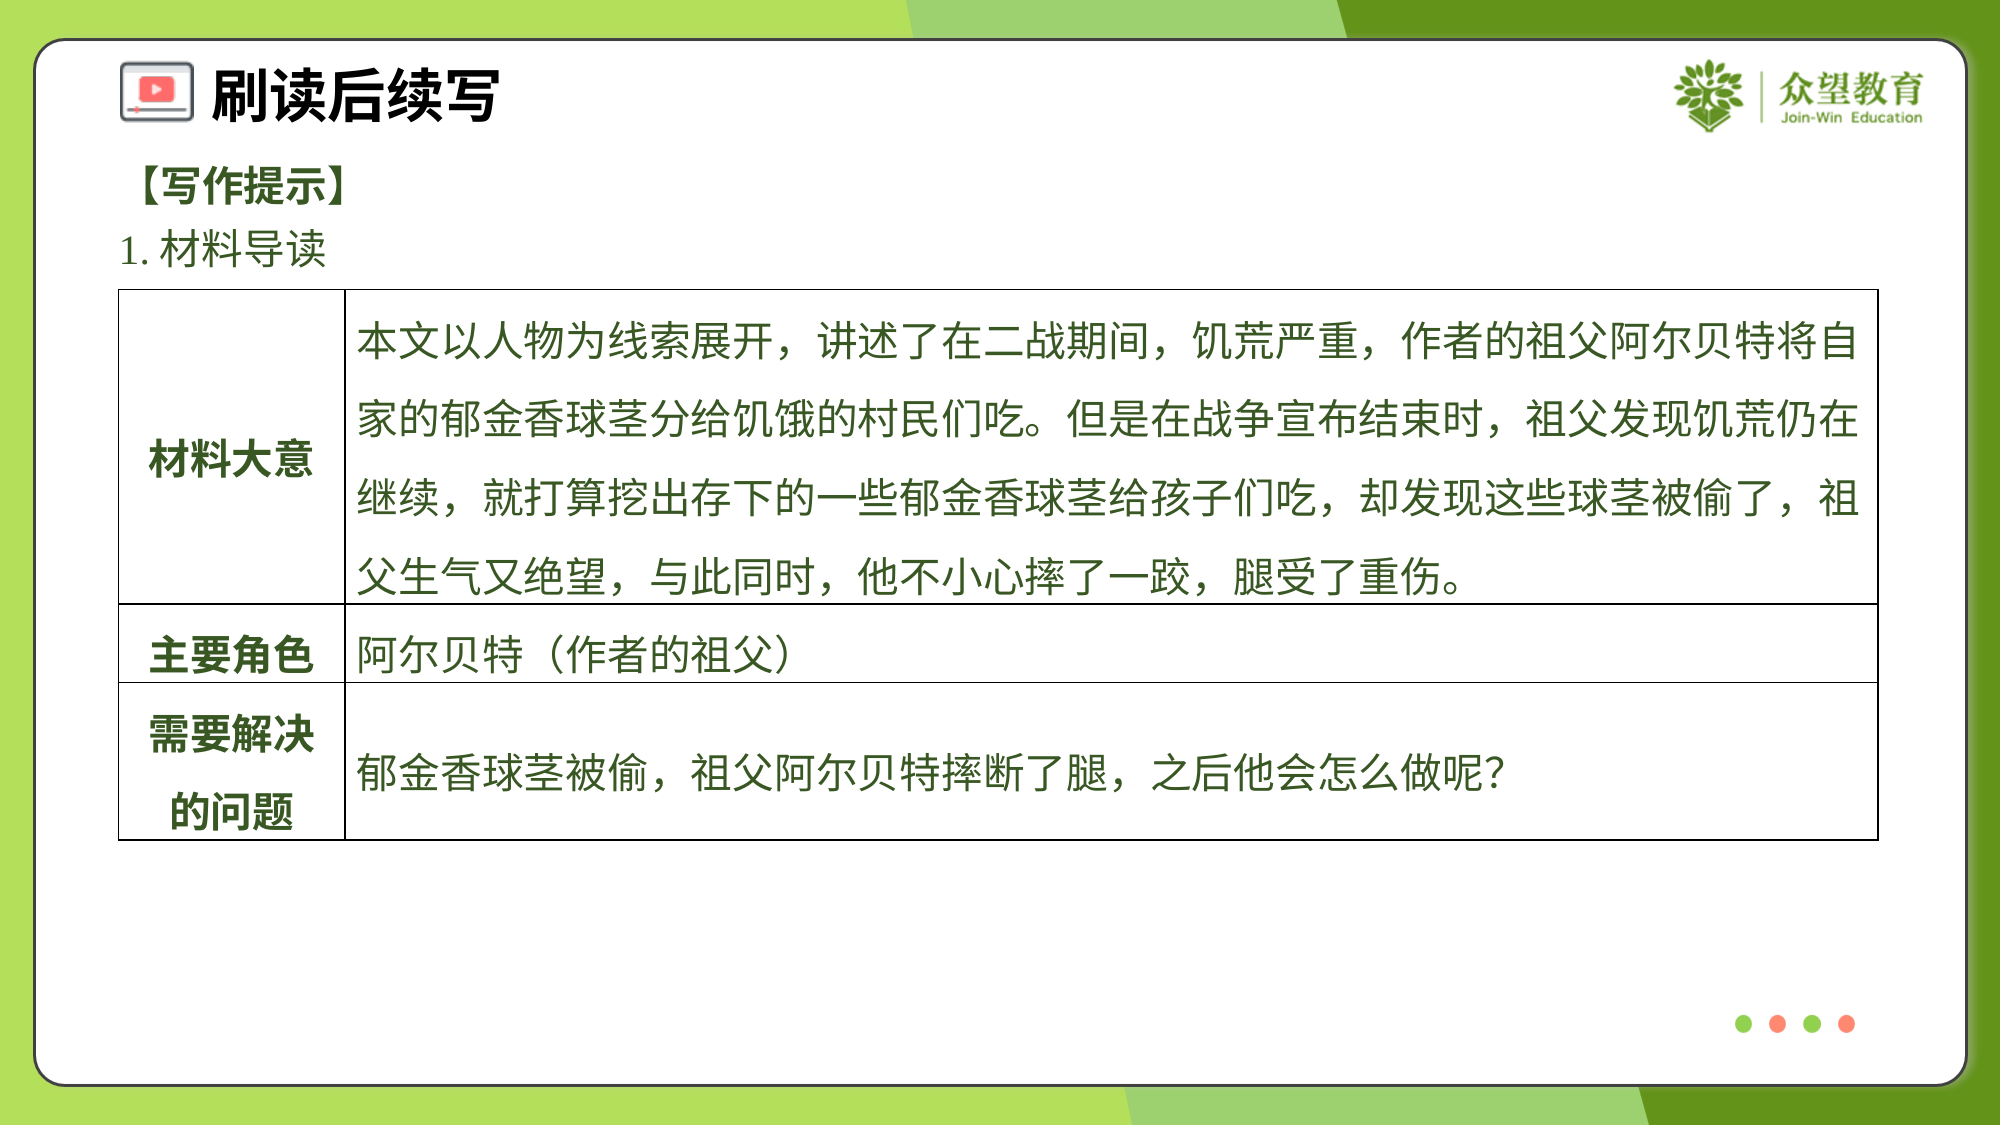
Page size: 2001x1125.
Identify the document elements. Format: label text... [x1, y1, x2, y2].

table_header 材料大意 [119, 290, 344, 603]
table_cell 主要角色 [119, 605, 344, 682]
text_box 【写作提示】 1.材料导读 [118, 147, 1883, 268]
table_cell 需要解决的问题 [119, 683, 344, 839]
table_cell 郁金香球茎被偷，祖父阿尔贝特摔断了腿，之后他会怎么做呢？ [346, 683, 1877, 839]
table_cell 阿尔贝特（作者的祖父） [346, 605, 1877, 682]
table_header 本文以人物为线索展开，讲述了在二战期间，饥荒严重，作者的祖父阿尔贝特将自家的郁金香球茎分给饥饿的村民们吃。但是在战争宣布结束时，祖父发现饥荒仍在继续，就打算挖出存下的一些郁金香球茎给孩子们吃，却发现这些球茎被偷了，祖父生气又绝望，与此同时，他不小心摔了一跤，腿受了重伤。 [346, 290, 1877, 603]
picture [0, 0, 2000, 1125]
